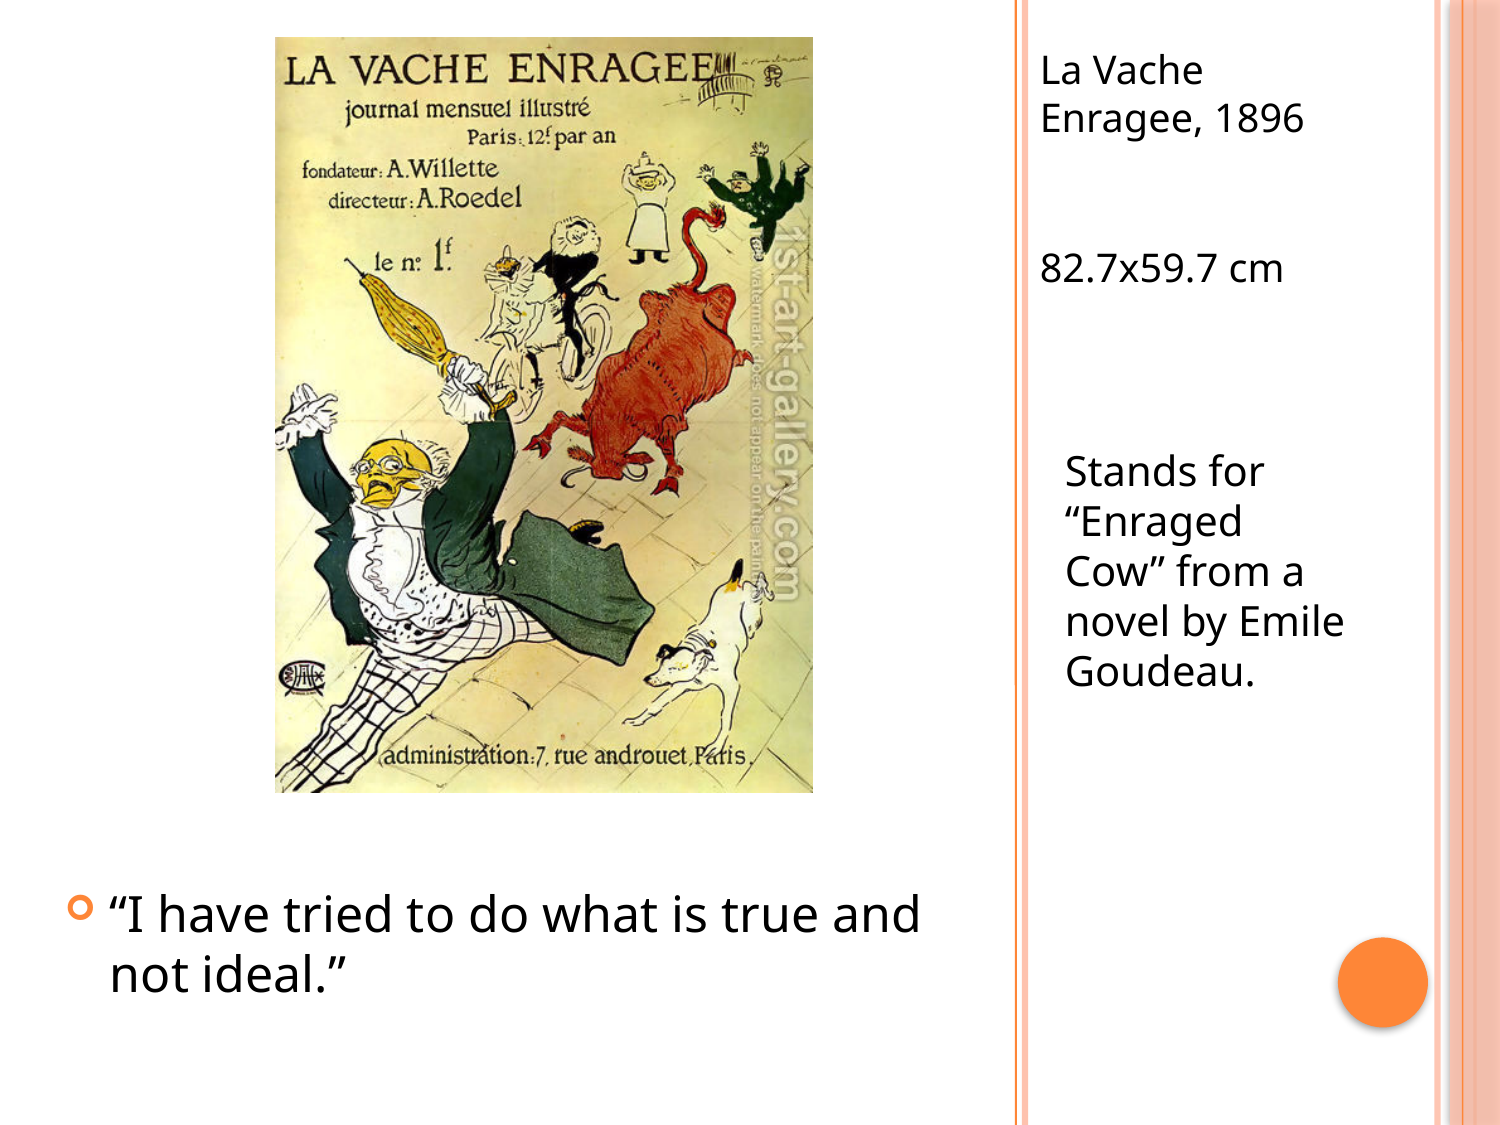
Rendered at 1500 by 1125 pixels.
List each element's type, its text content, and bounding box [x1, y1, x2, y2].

text_box Stands for “Enraged Cow” from a novel by Emile Goudeau. [1049, 437, 1363, 703]
picture [274, 36, 813, 793]
list “I have tried to do what is true and not ideal.” [50, 875, 963, 1068]
list La Vache Enragee, 1896 82.7x59.7 cm [1025, 37, 1368, 300]
